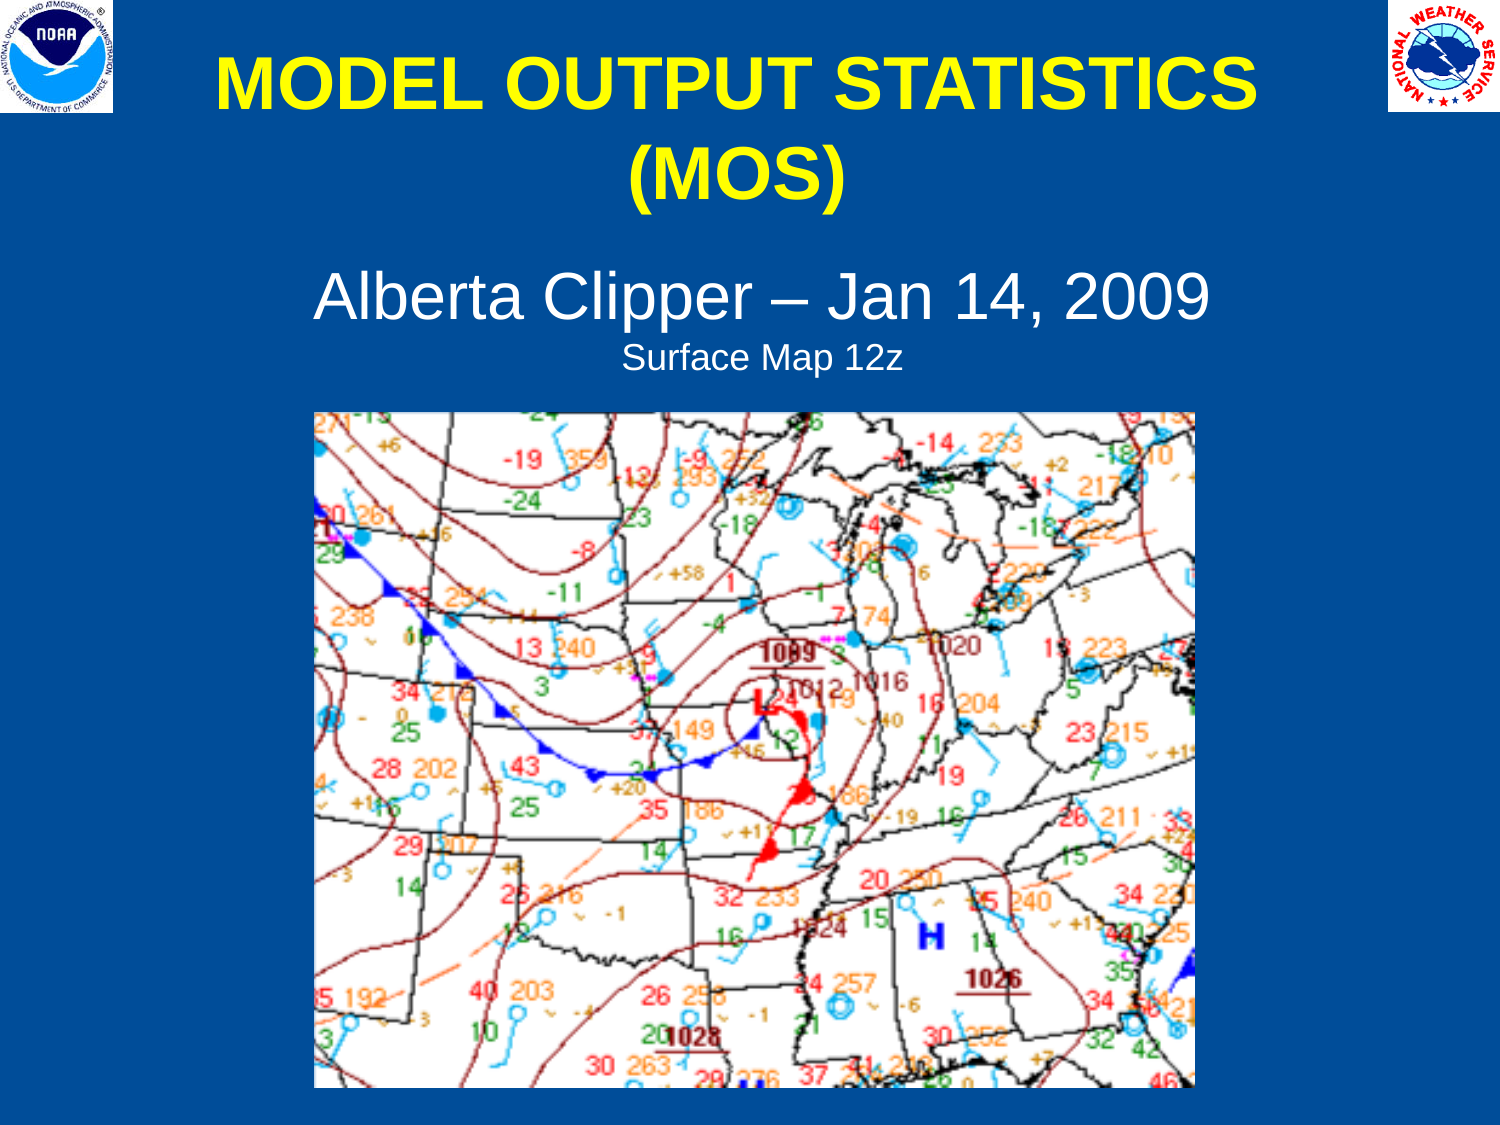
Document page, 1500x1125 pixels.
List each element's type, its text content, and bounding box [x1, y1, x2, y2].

picture [0, 0, 113, 113]
picture [314, 412, 1195, 1089]
picture [1388, 0, 1500, 112]
text_box Alberta Clipper – Jan 14, 2009 Surface Map 12z [210, 245, 1316, 386]
text_box MODEL OUTPUT STATISTICS (MOS) [143, 27, 1332, 222]
